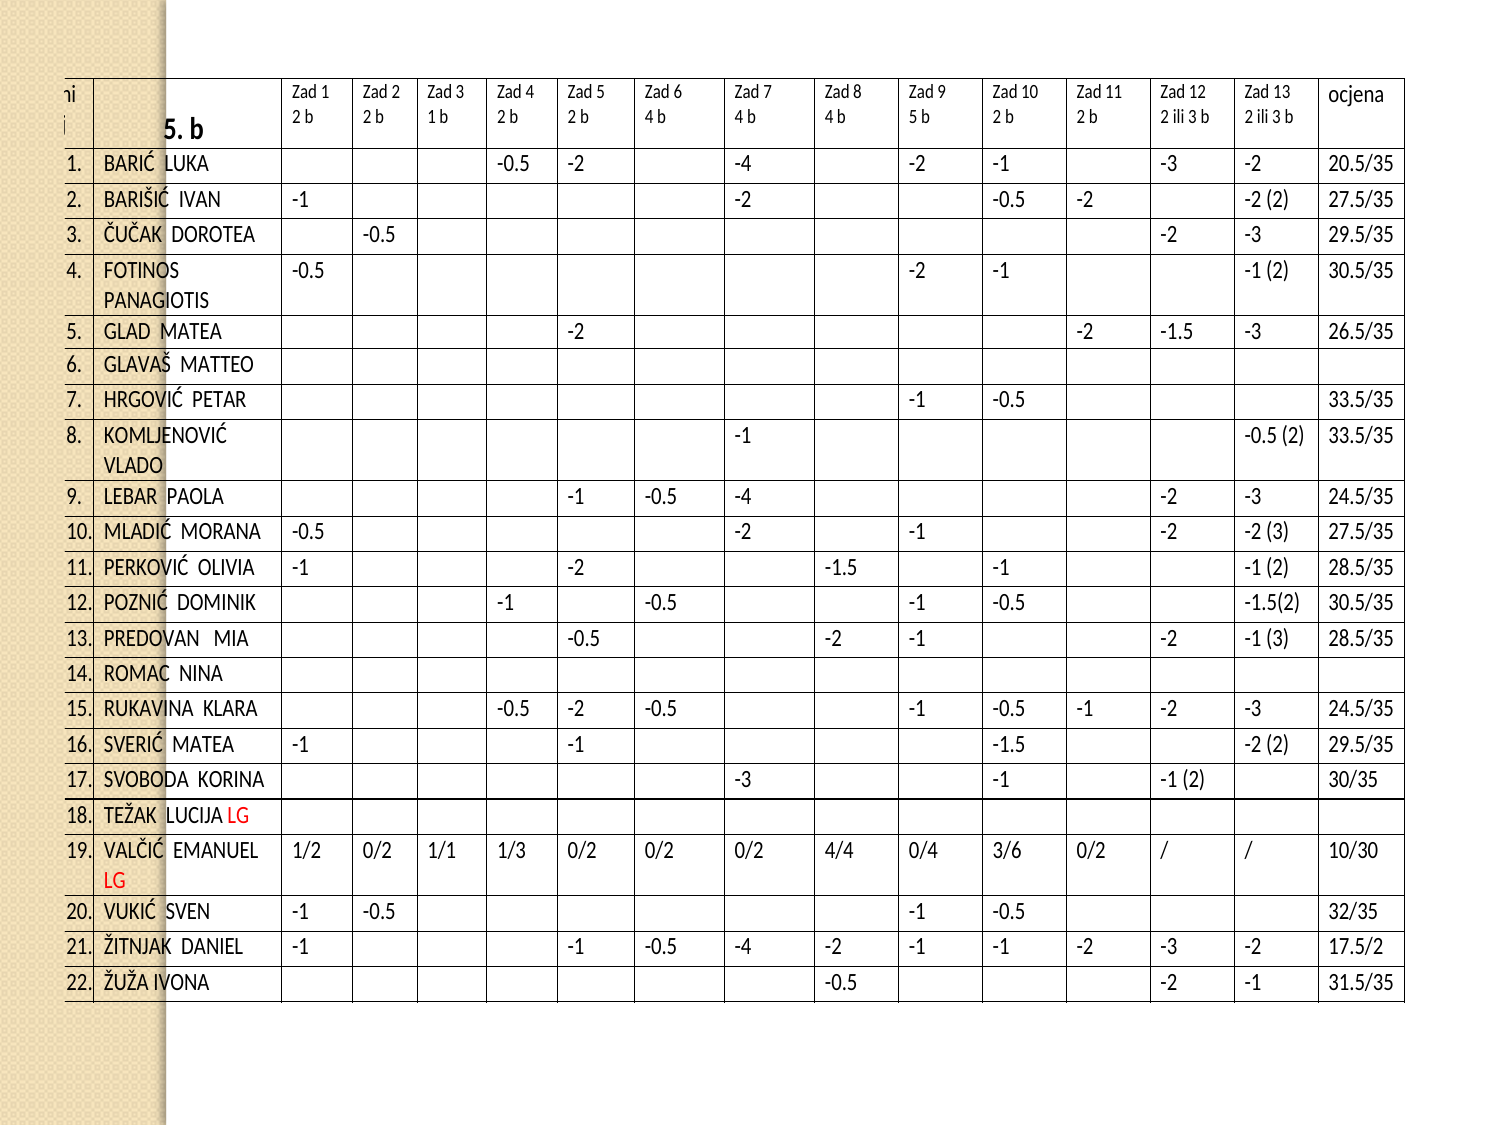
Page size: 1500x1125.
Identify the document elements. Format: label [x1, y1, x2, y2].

text_box [64, 77, 1448, 1059]
